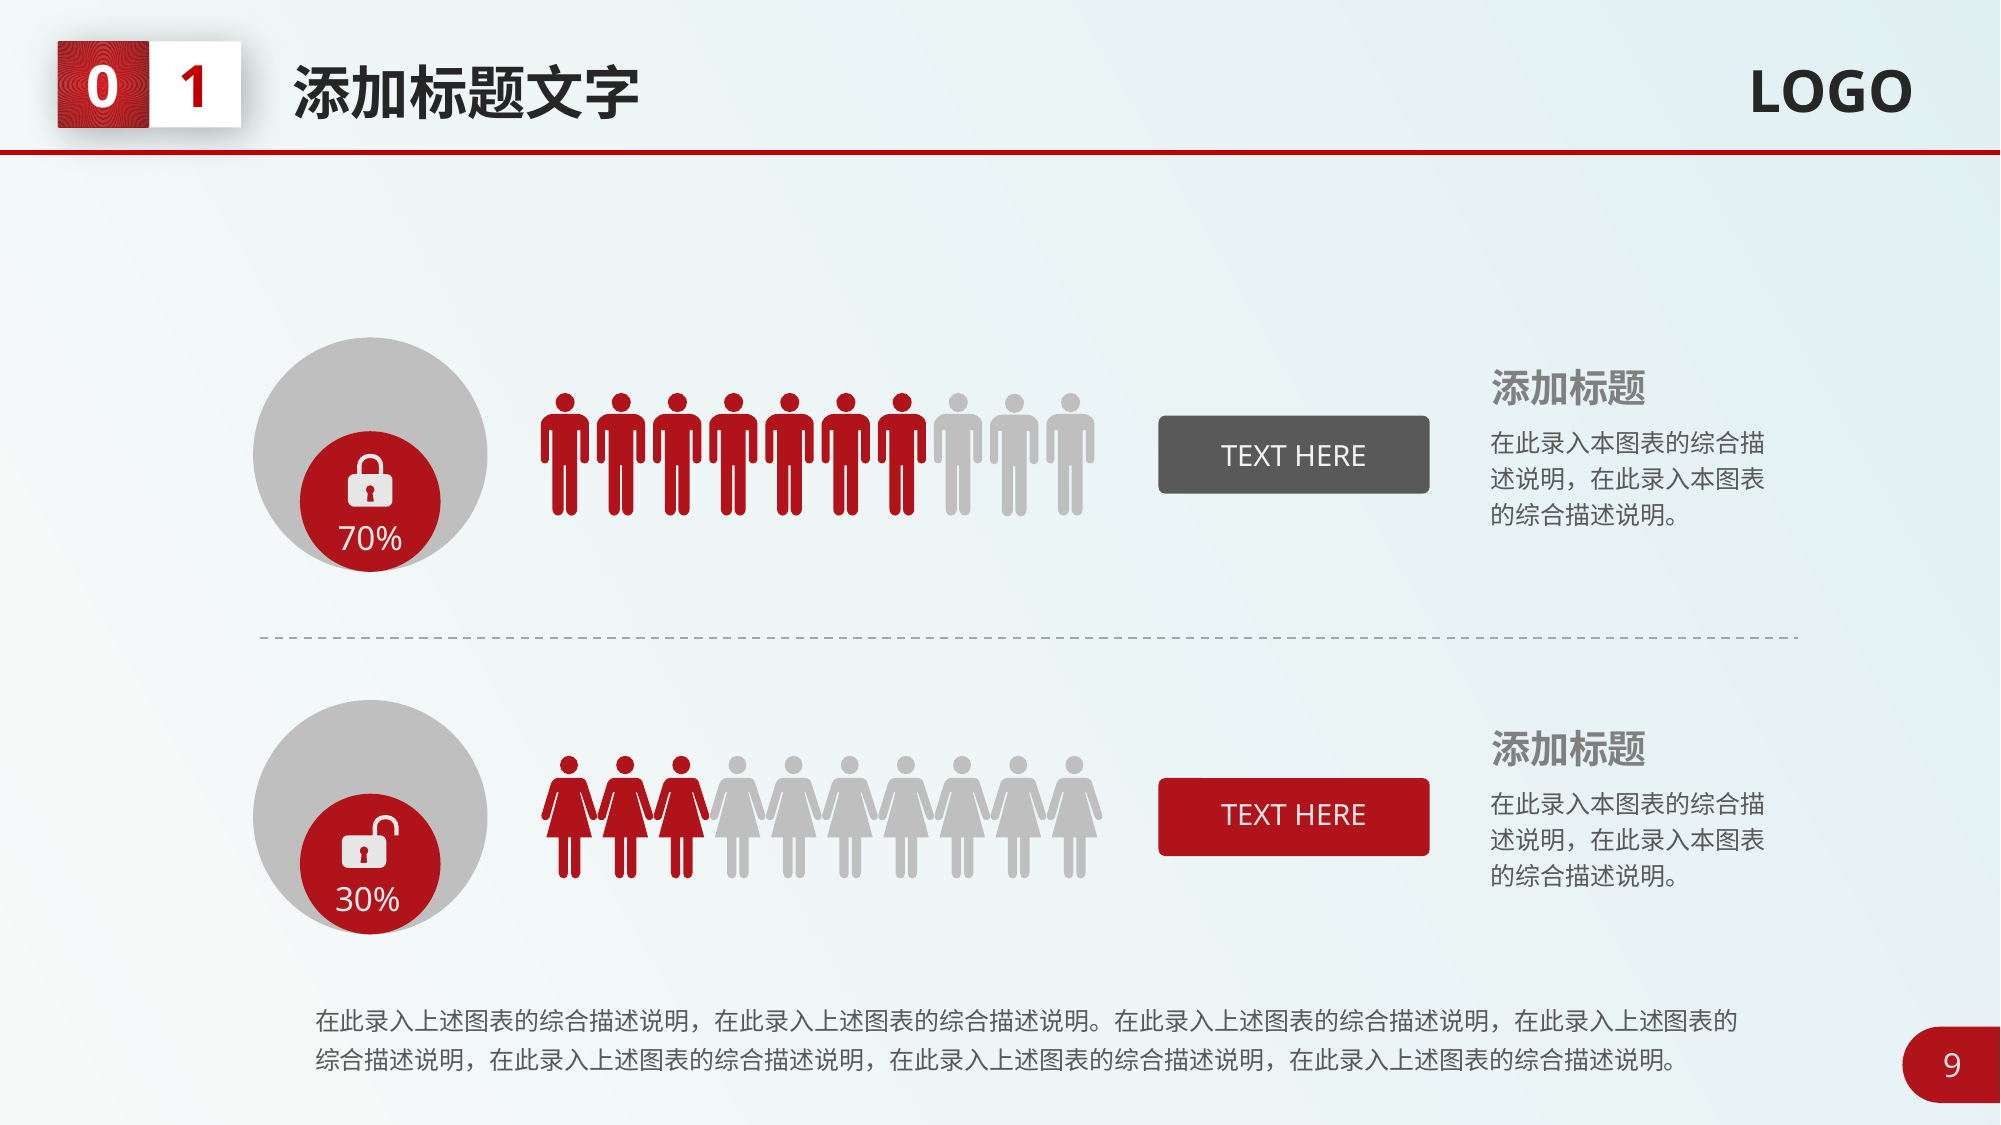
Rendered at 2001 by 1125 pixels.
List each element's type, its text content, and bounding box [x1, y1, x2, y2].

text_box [253, 337, 488, 572]
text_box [0, 41, 2000, 153]
text_box 在此录入上述图表的综合描述说明，在此录入上述图表的综合描述说明。在此录入上述图表的综合描述说明，在此录入上述图表的综合描述说明，在此录入上述图表的综合描述说明，在此录入上述图表的综合描述说明，在此录入上述图表的综合描述说明。 [299, 989, 1774, 1083]
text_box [1158, 778, 1430, 857]
text_box 在此录入本图表的综合描述说明，在此录入本图表的综合描述说明。 [1475, 414, 1799, 537]
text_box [1158, 415, 1430, 494]
text_box 添加标题 [1476, 717, 1662, 775]
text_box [540, 755, 1103, 879]
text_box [253, 699, 488, 935]
text_box 添加标题 [1476, 355, 1662, 414]
text_box 在此录入本图表的综合描述说明，在此录入本图表的综合描述说明。 [1475, 775, 1799, 899]
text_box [540, 392, 1095, 517]
